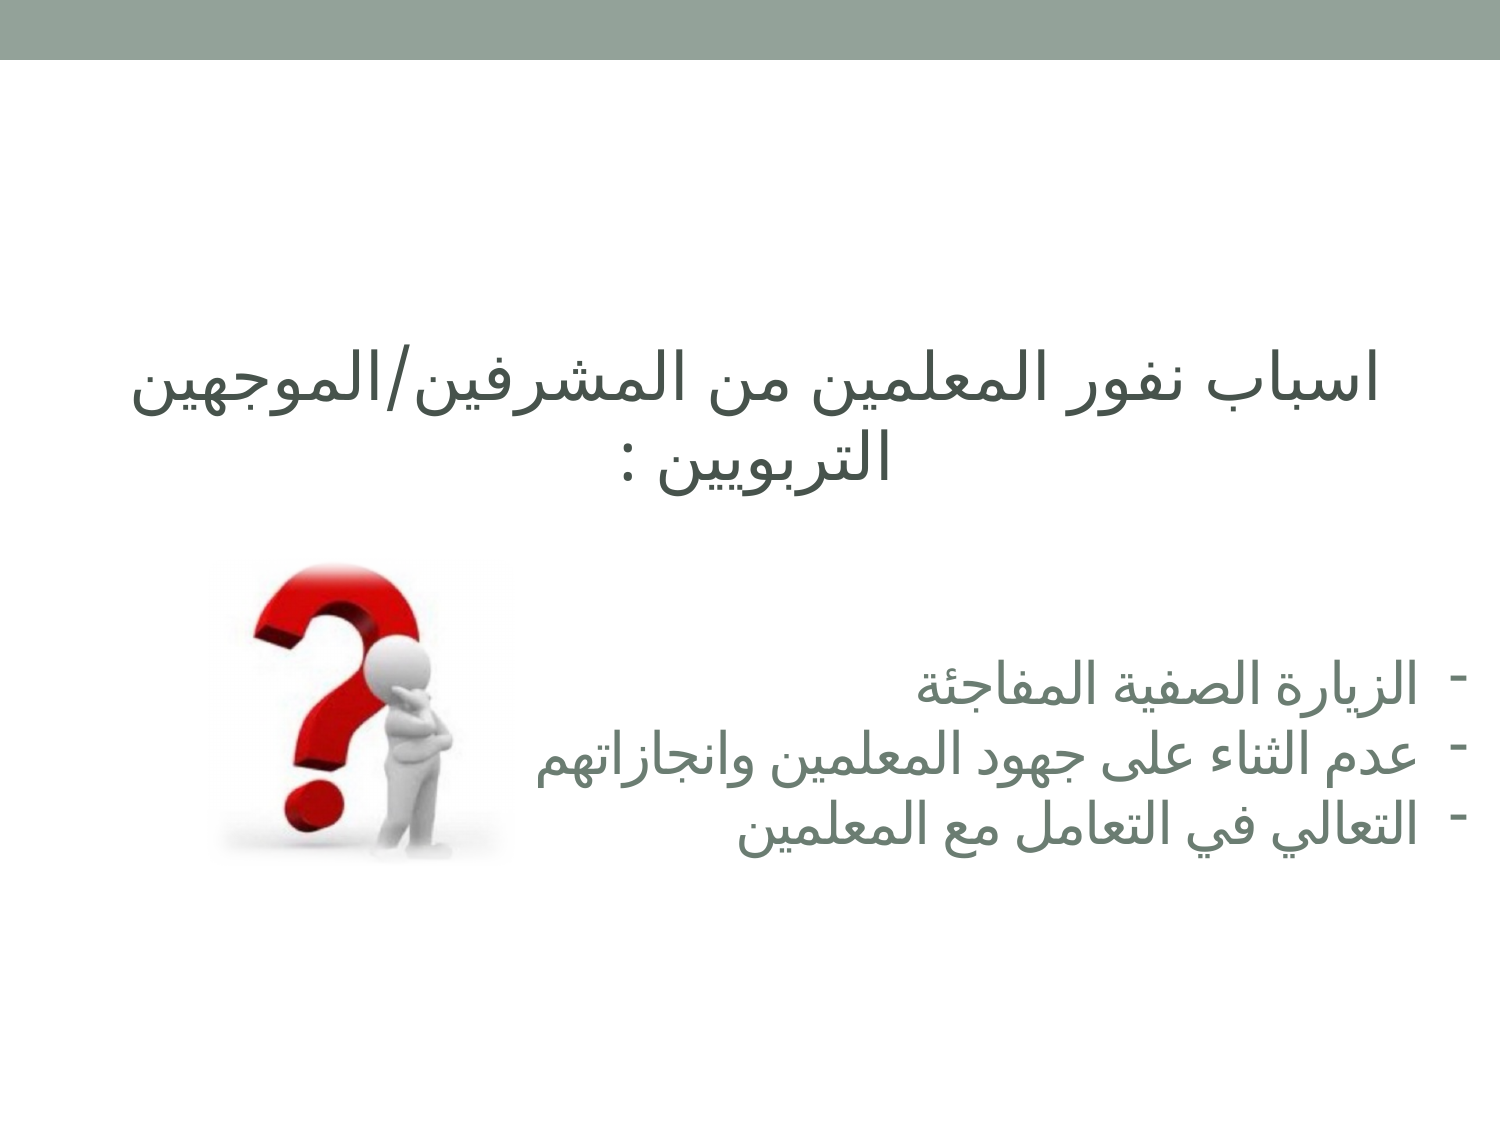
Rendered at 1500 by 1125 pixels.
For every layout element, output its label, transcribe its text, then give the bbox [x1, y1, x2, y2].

text_box اسباب نفور المعلمين من المشرفين/الموجهين التربويين : الزيارة الصفية المفاجئة عدم الثناء على جهود المعلمين وانجازاتهم التعالي في التعامل مع المعلمين [29, 326, 1483, 864]
picture [206, 557, 516, 867]
